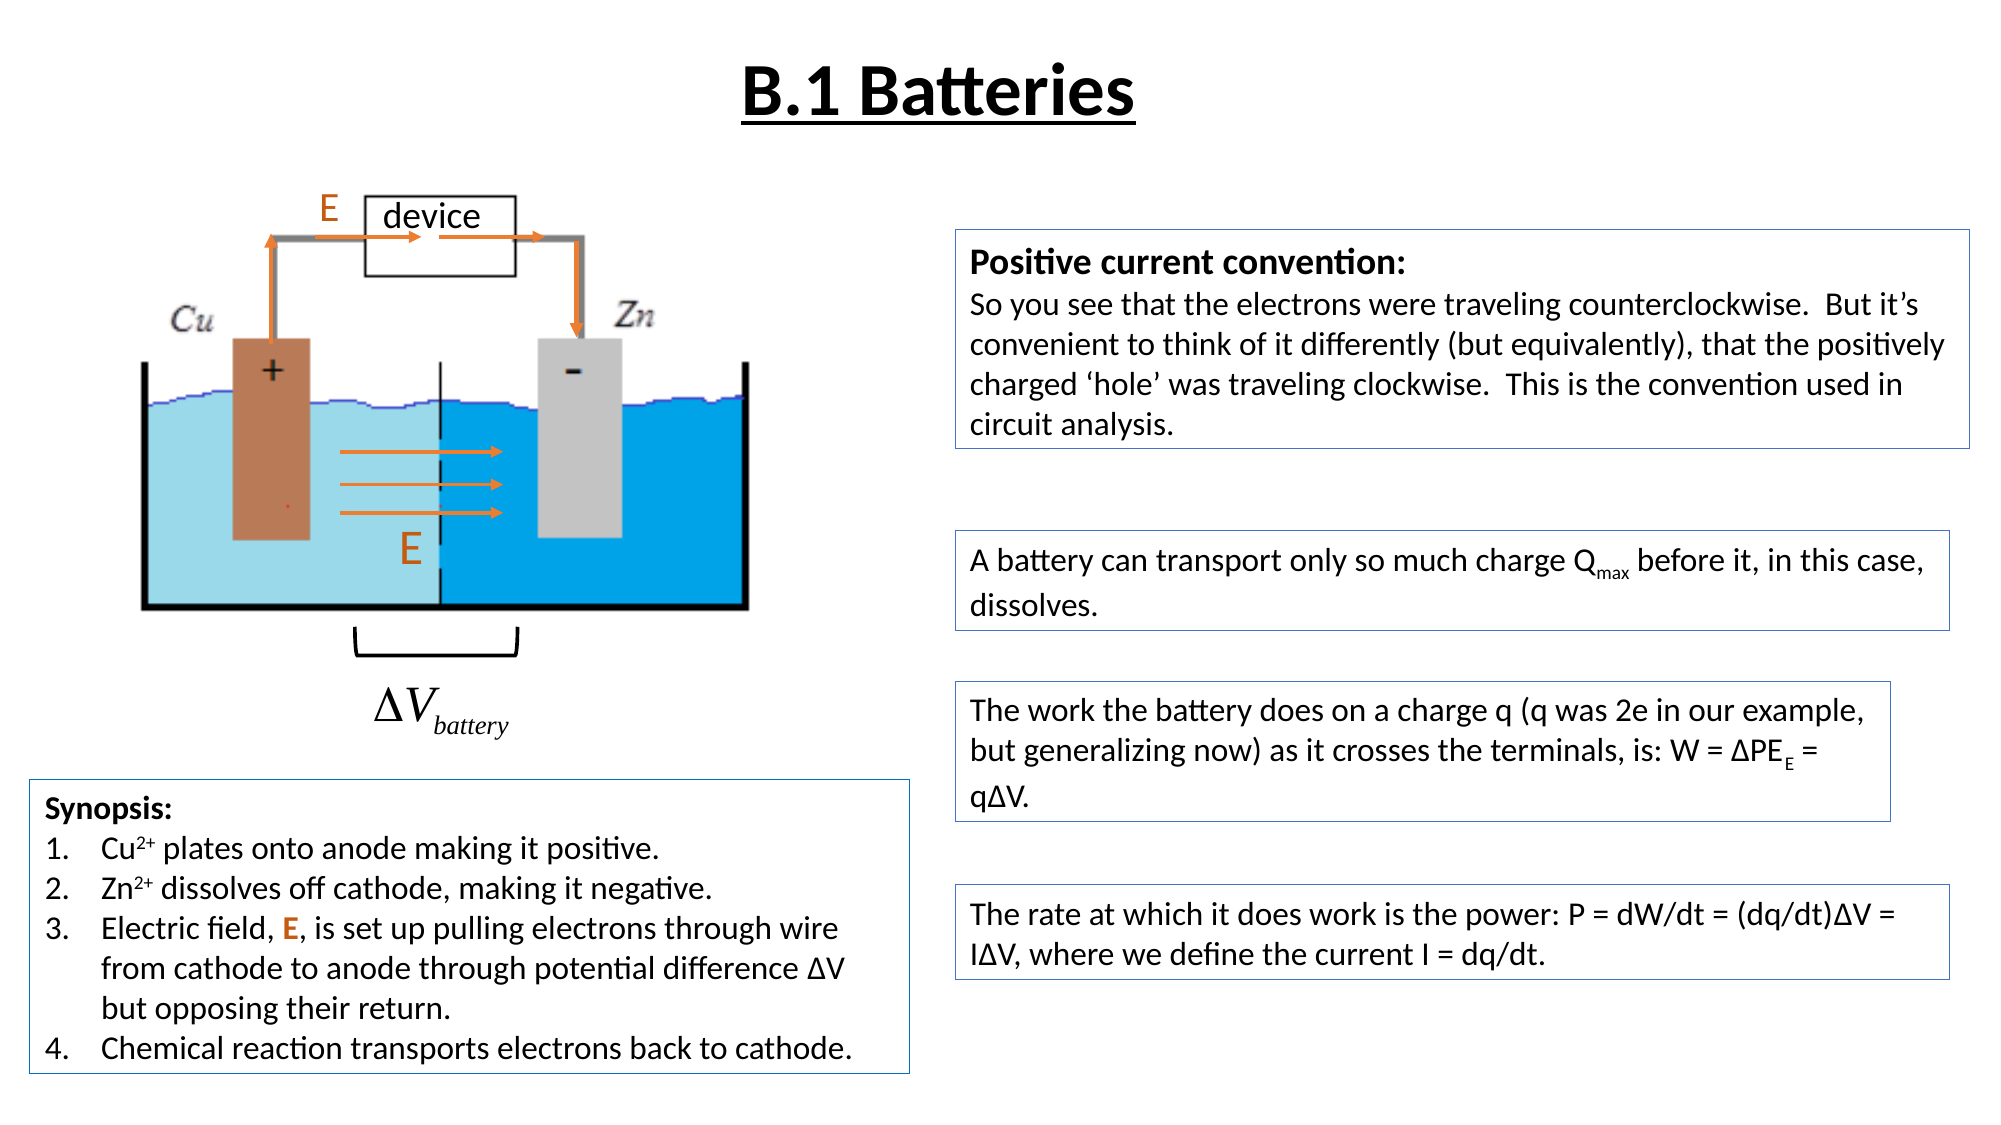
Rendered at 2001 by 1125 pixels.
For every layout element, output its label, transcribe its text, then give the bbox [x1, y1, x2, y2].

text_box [368, 681, 516, 746]
text_box The work the battery does on a charge q (q was 2e in our example, but generalizing now) as it crosses the terminals, is: W = ΔPEE = qΔV. [955, 681, 1891, 822]
text_box B.1 Batteries [726, 43, 1198, 142]
text_box Synopsis: Cu2+ plates onto anode making it positive. Zn2+ dissolves off cathode, making it negative. Electric field, E, is set up pulling electrons through wire from cathode to anode through potential difference ΔV but opposing their return. Chemical reaction transports electrons back to cathode. [29, 779, 910, 1074]
text_box Positive current convention: So you see that the electrons were traveling counterclockwise. But it’s convenient to think of it differently (but equivalently), that the positively charged ‘hole’ was traveling clockwise. This is the convention used in circuit analysis. [955, 229, 1970, 449]
text_box The rate at which it does work is the power: P = dW/dt = (dq/dt)ΔV = IΔV, where we define the current I = dq/dt. [955, 884, 1950, 980]
text_box A battery can transport only so much charge Qmax before it, in this case, dissolves. [955, 530, 1950, 631]
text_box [109, 156, 806, 649]
text_box [355, 649, 518, 657]
